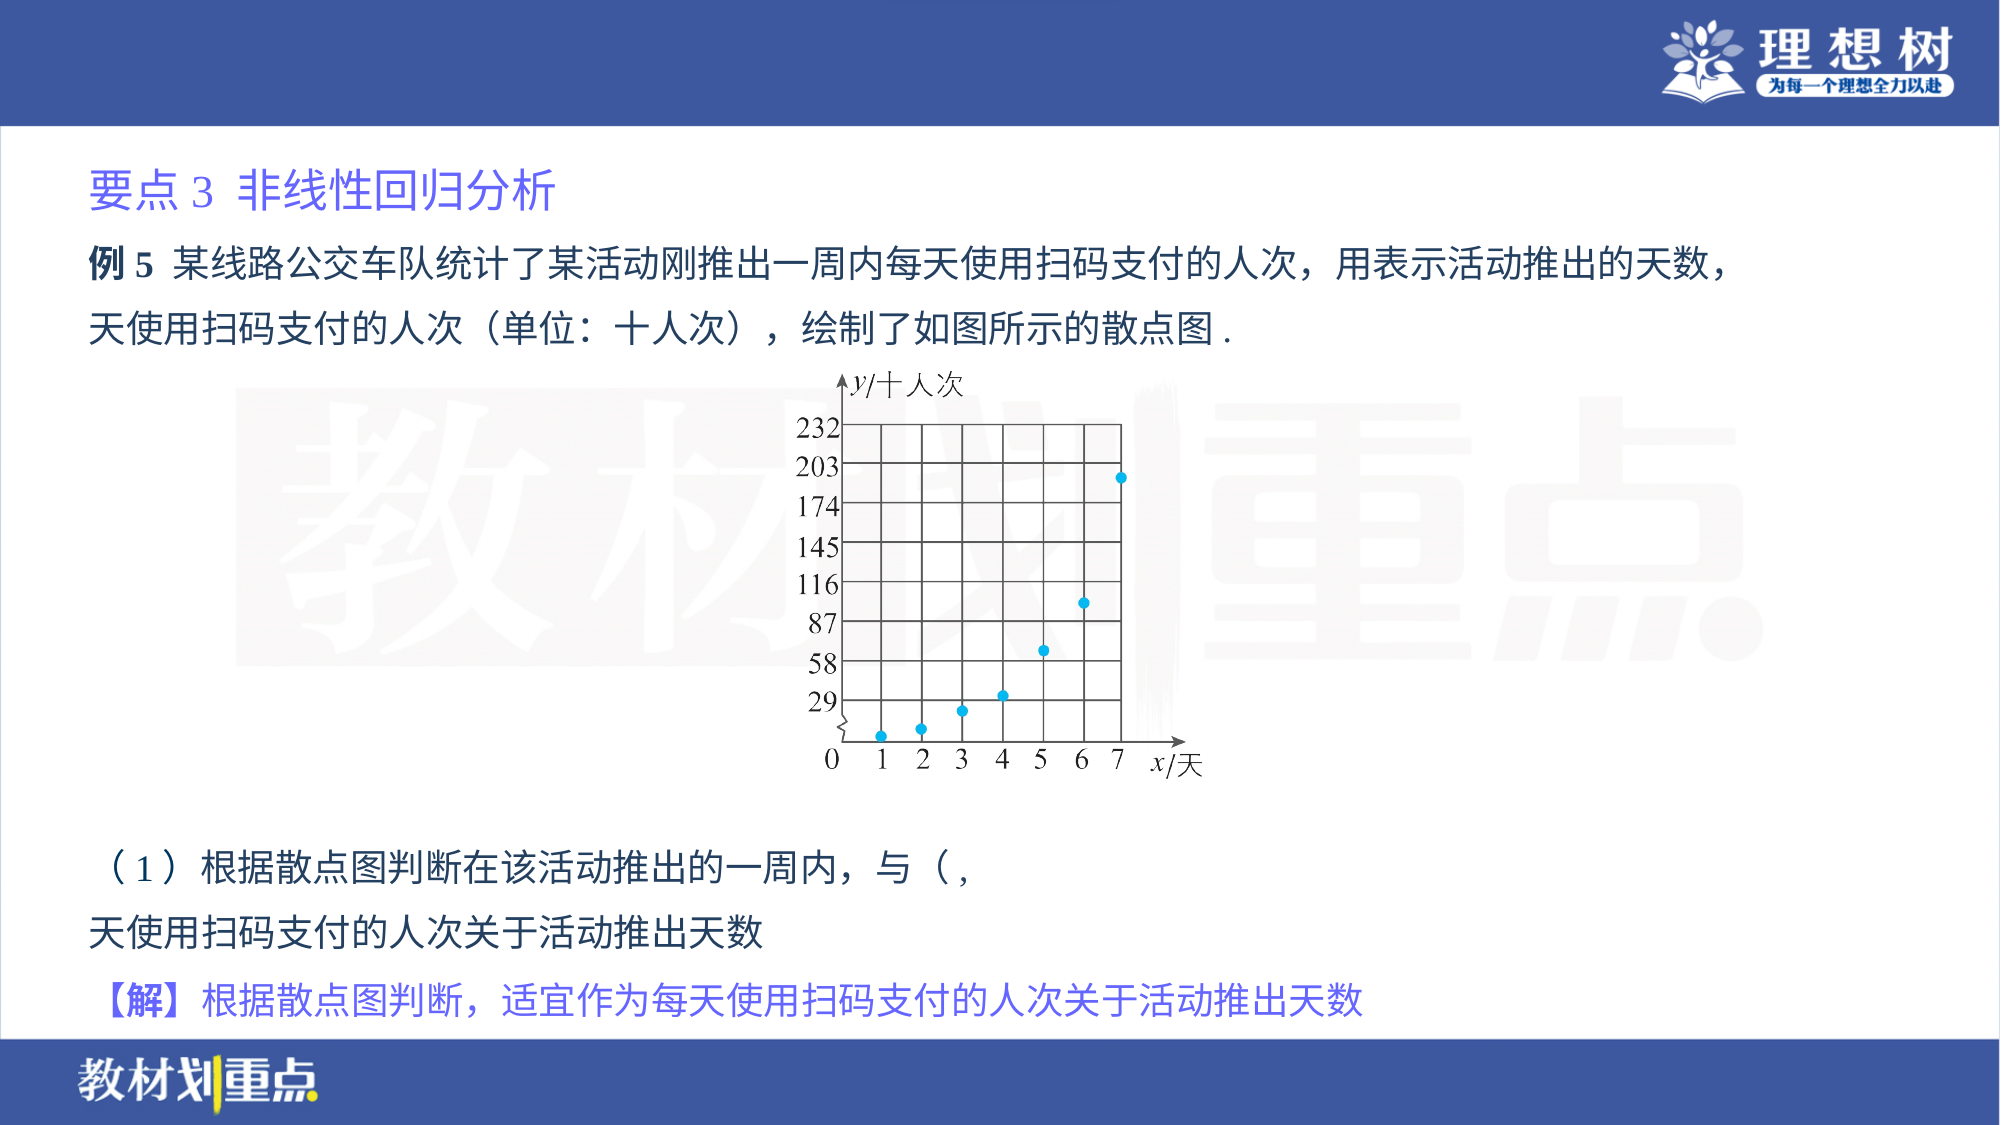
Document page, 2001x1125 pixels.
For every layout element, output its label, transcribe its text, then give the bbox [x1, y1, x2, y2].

text_box 要点3 非线性回归分析 [88, 135, 1911, 276]
picture [0, 0, 2000, 1125]
